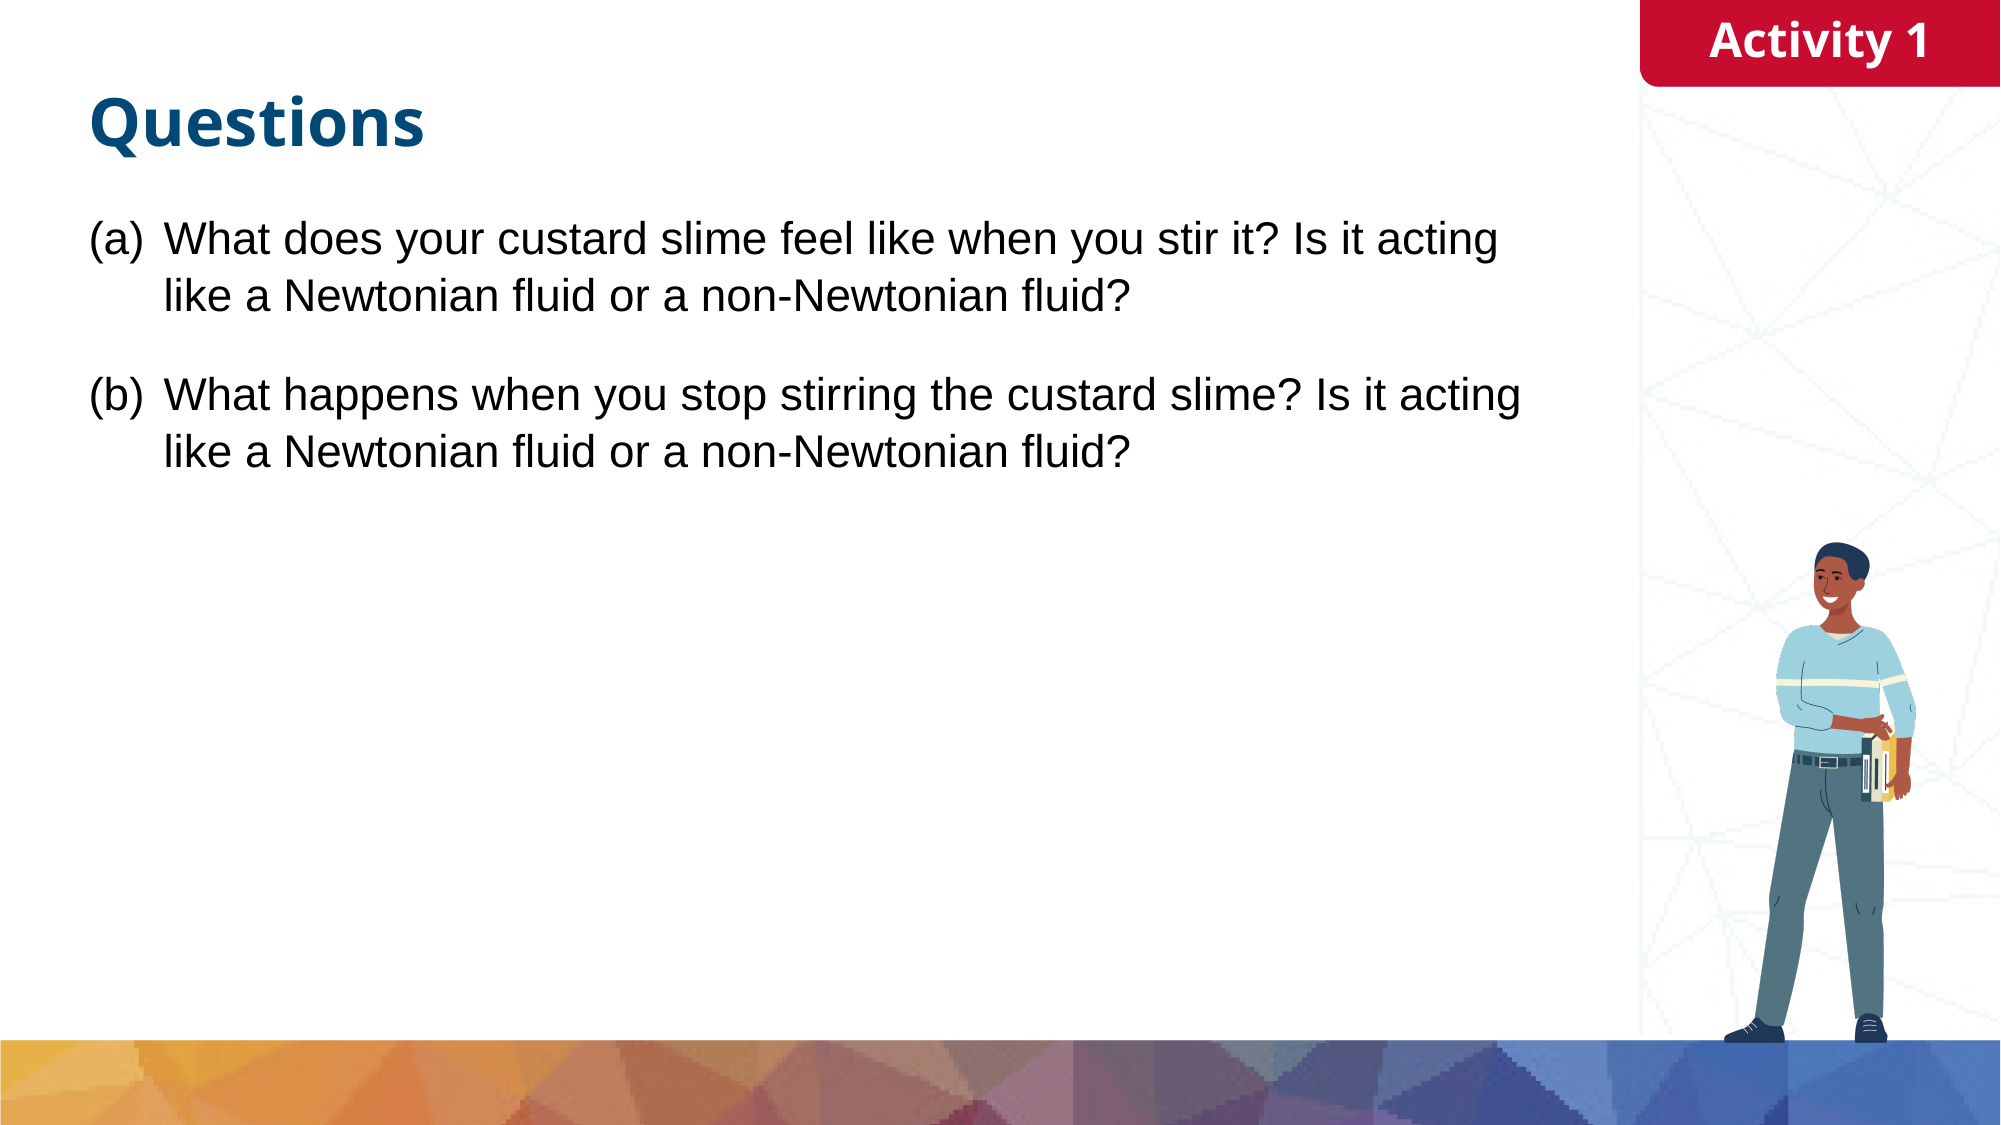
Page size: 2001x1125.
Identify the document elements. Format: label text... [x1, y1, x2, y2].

title Questions [88, 88, 1565, 161]
picture [0, 0, 2001, 1125]
list (a) What does your custard slime feel like when you stir it? Is it acting like a Newtonian fluid or a non-Newtonian fluid? (b) What happens when you stop stirring the custard slime? Is it acting like a Newtonian fluid or a non-Newtonian fluid? [88, 206, 1565, 890]
